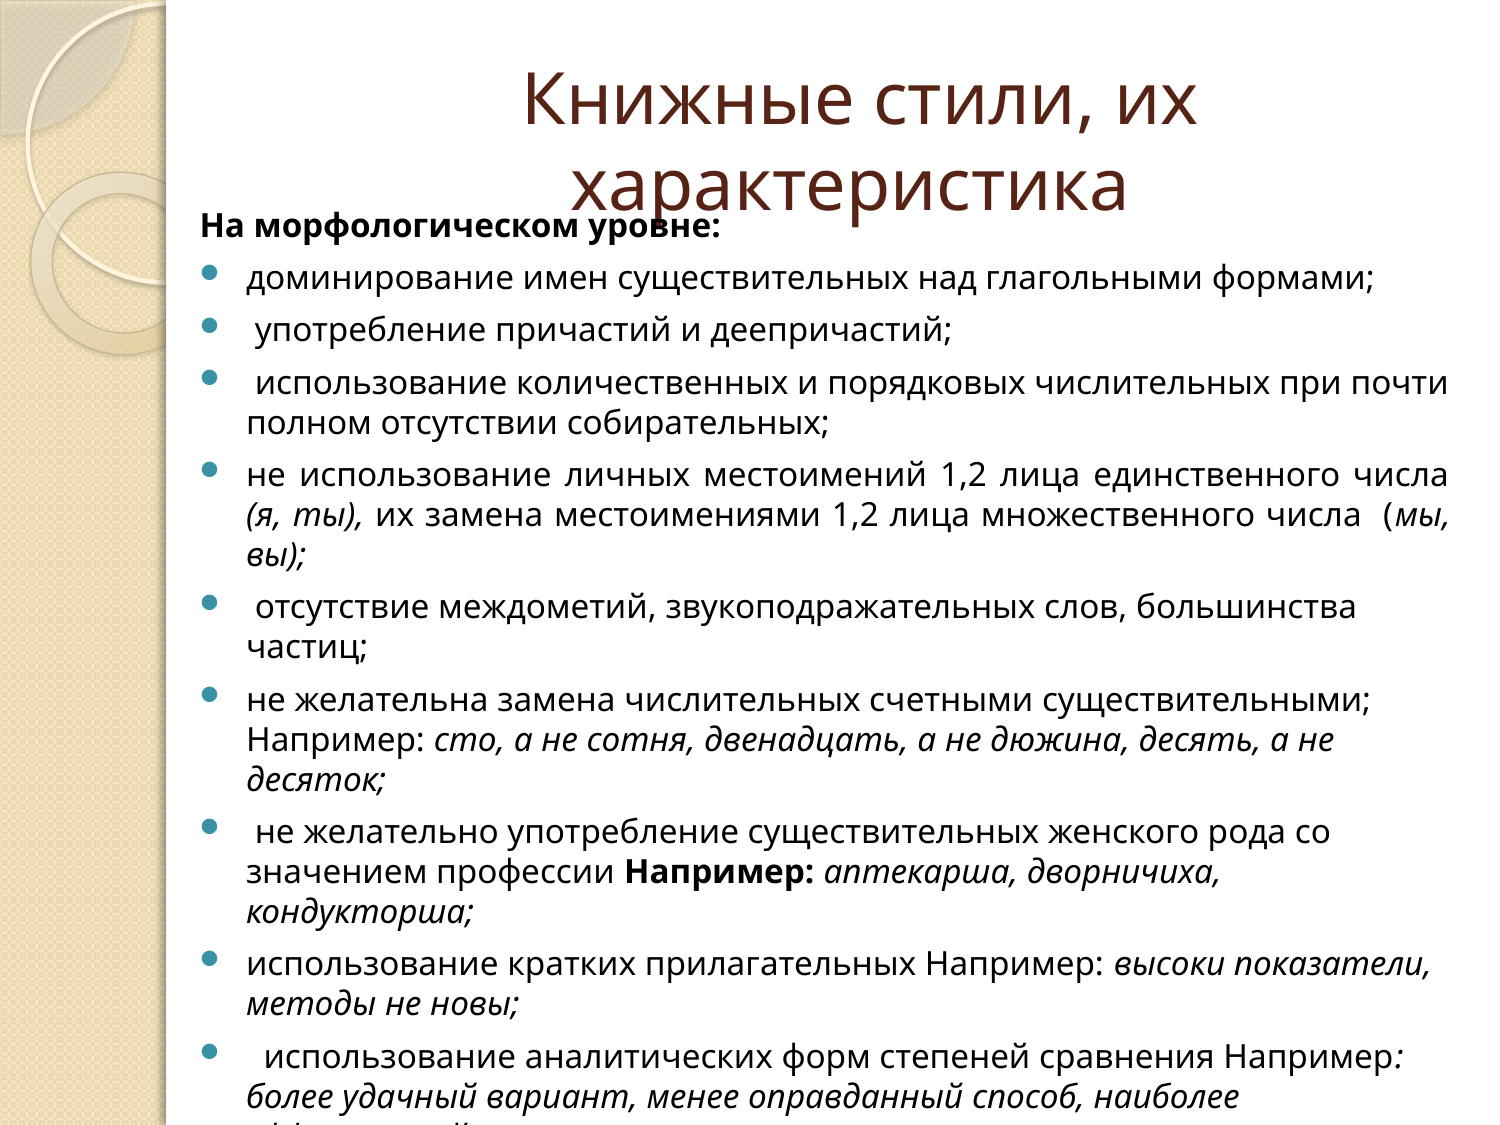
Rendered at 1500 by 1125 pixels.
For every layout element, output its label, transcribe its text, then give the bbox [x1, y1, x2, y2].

list На морфологическом уровне: доминирование имен существительных над глагольными формами; употребление причастий и деепричастий; использование количественных и порядковых числительных при почти полном отсутствии собирательных; не использование личных местоимений 1,2 лица единственного числа (я, ты), их замена местоимениями 1,2 лица множественного числа (мы, вы); отсутствие междометий, звукоподражательных слов, большинства частиц; не желательна замена числительных счетными существительными; Например: сто, а не сотня, двенадцать, а не дюжина, десять, а не десяток; не желательно употребление существительных женского рода со значением профессии Например: аптекарша, дворничиха, кондукторша; использование кратких прилагательных Например: высоки показатели, методы не новы; использование аналитических форм степеней сравнения Например: более удачный вариант, менее оправданный способ, наиболее эффективный; употребление аналитической формы сравнительной степени прилагательных в конструкциях с предлогом Например: в более трудных случаях, с менее удачным результатом, от более осведомленного лица. [171, 196, 1466, 1125]
title Книжные стили, их характеристика [235, 45, 1466, 196]
